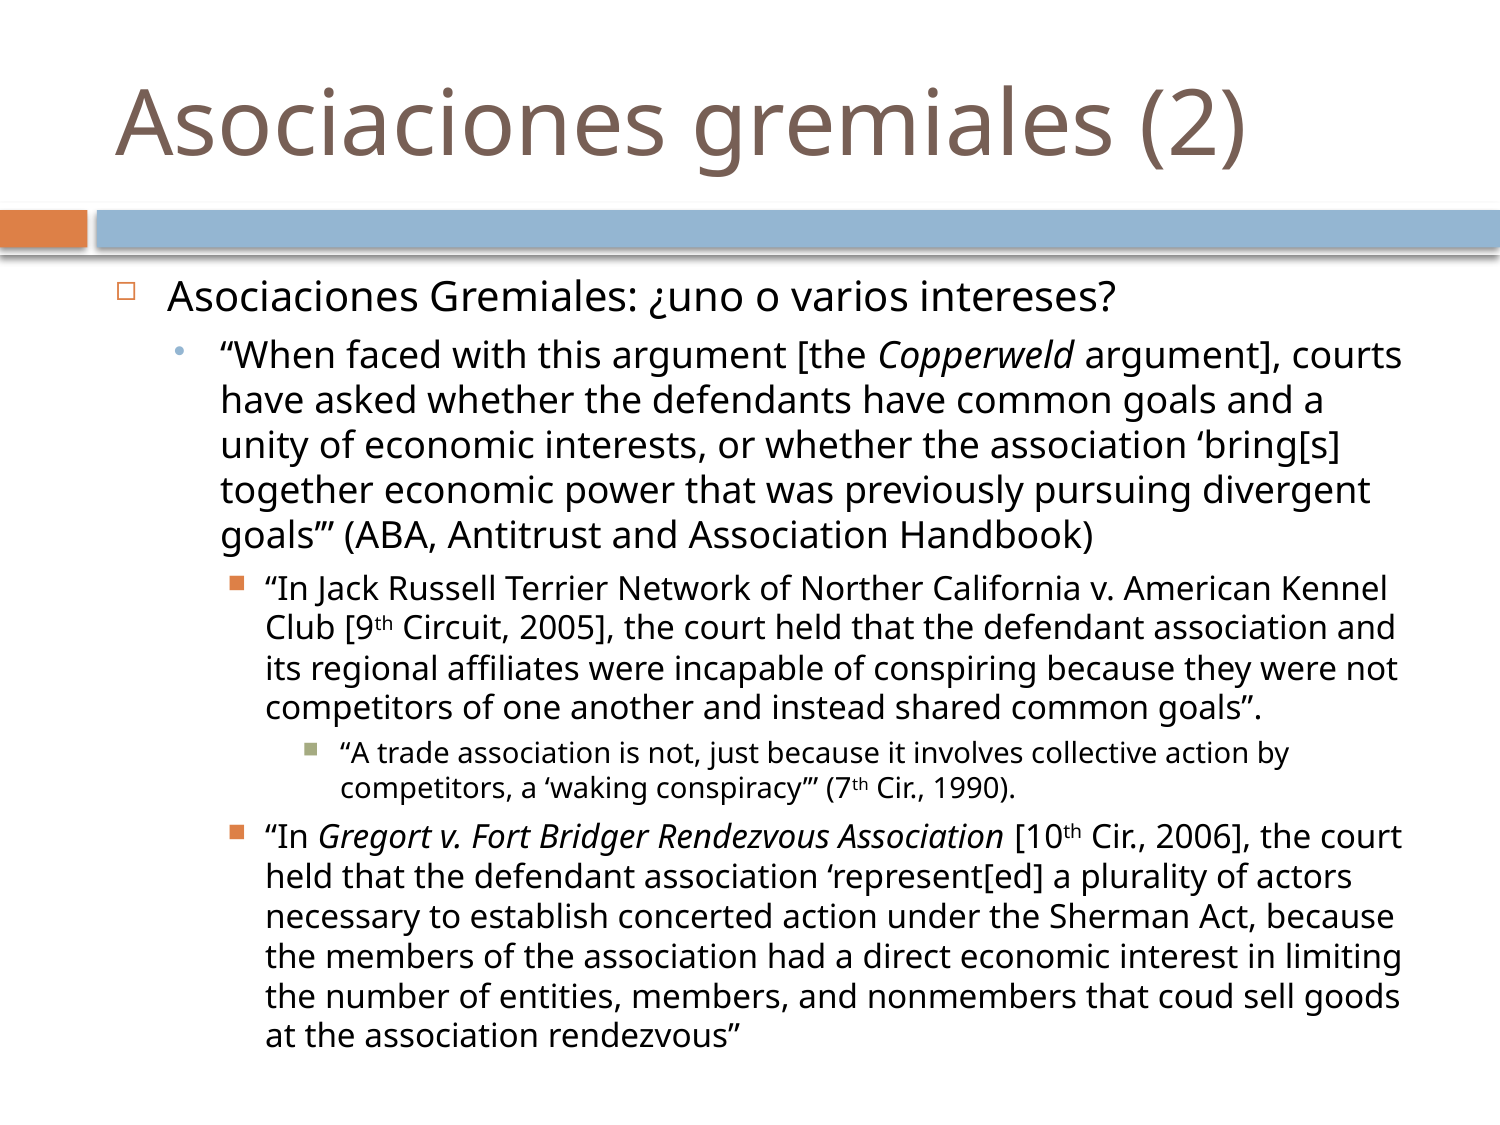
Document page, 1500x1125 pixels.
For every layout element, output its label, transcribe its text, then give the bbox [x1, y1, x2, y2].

list Asociaciones Gremiales: ¿uno o varios intereses? “When faced with this argument [the Copperweld argument], courts have asked whether the defendants have common goals and a unity of economic interests, or whether the association ‘bring[s] together economic power that was previously pursuing divergent goals’” (ABA, Antitrust and Association Handbook) “In Jack Russell Terrier Network of Norther California v. American Kennel Club [9th Circuit, 2005], the court held that the defendant association and its regional affiliates were incapable of conspiring because they were not competitors of one another and instead shared common goals”. “A trade association is not, just because it involves collective action by competitors, a ‘waking conspiracy’” (7th Cir., 1990). “In Gregort v. Fort Bridger Rendezvous Association [10th Cir., 2006], the court held that the defendant association ‘represent[ed] a plurality of actors necessary to establish concerted action under the Sherman Act, because the members of the association had a direct economic interest in limiting the number of entities, members, and nonmembers that coud sell goods at the association rendezvous” [100, 262, 1438, 1000]
title Asociaciones gremiales (2) [100, 37, 1438, 200]
